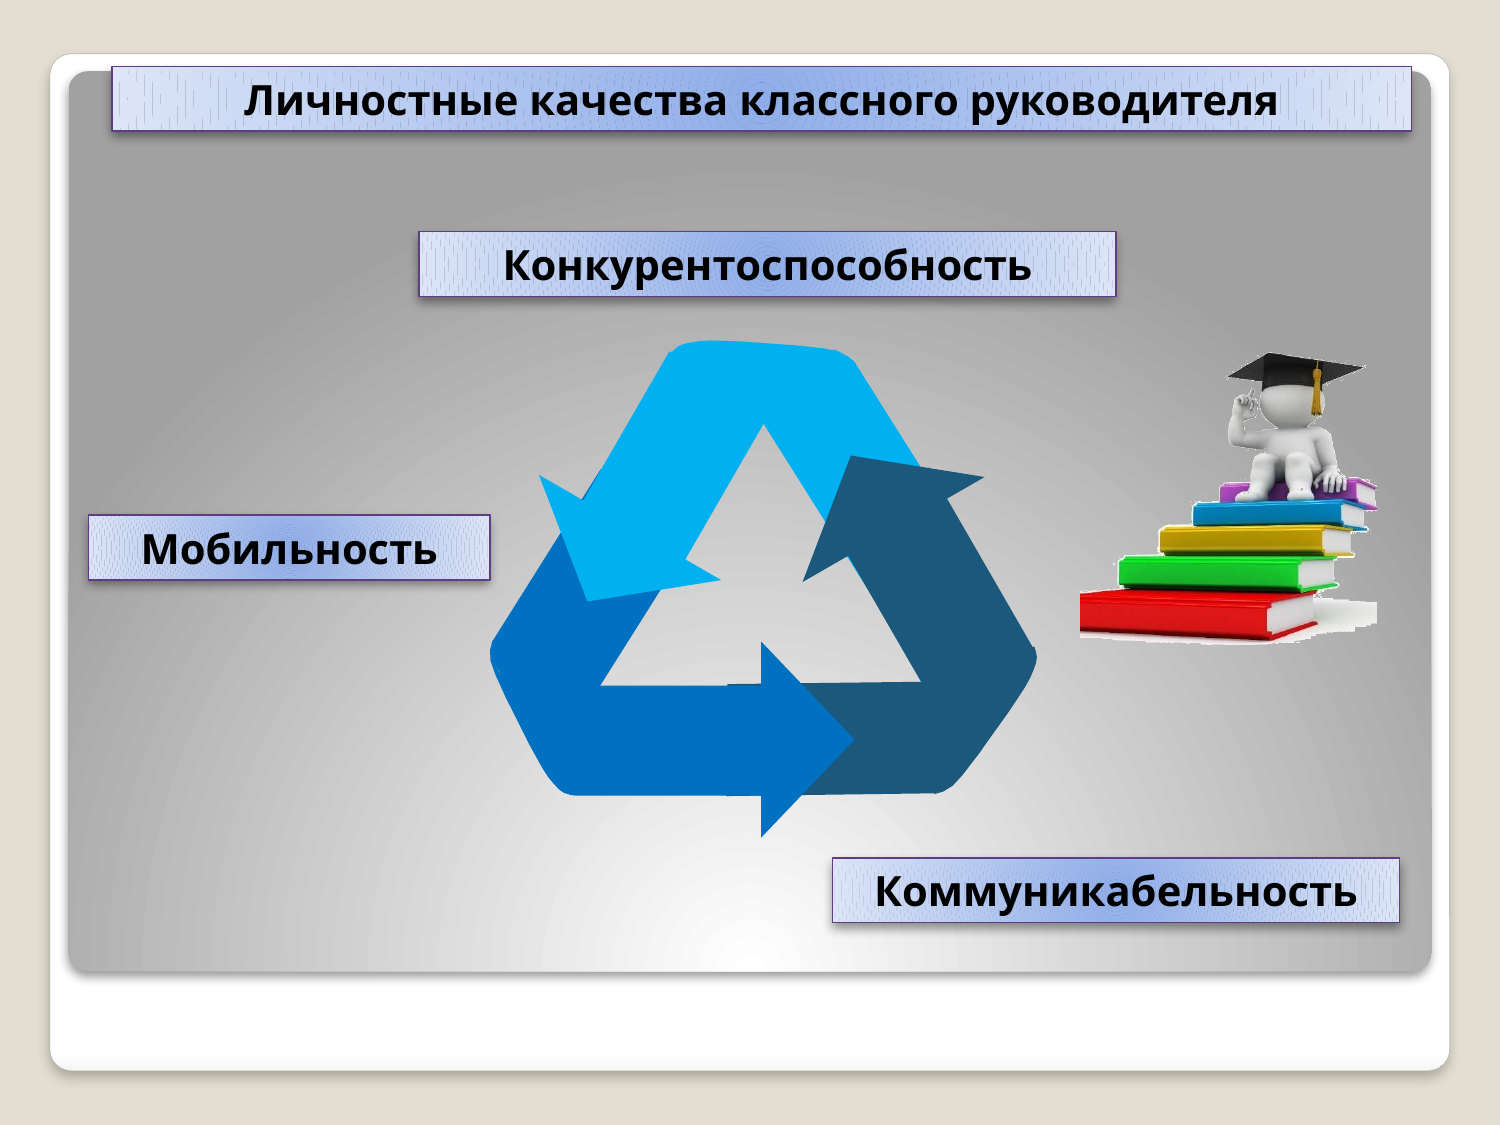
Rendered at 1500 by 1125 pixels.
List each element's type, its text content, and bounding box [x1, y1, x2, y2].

text_box Мобильность [88, 514, 482, 581]
picture [1080, 325, 1377, 663]
text_box Конкурентоспособность [418, 231, 1117, 297]
text_box Личностные качества классного руководителя [111, 66, 1412, 132]
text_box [489, 314, 1068, 838]
text_box Коммуникабельность [832, 857, 1400, 923]
